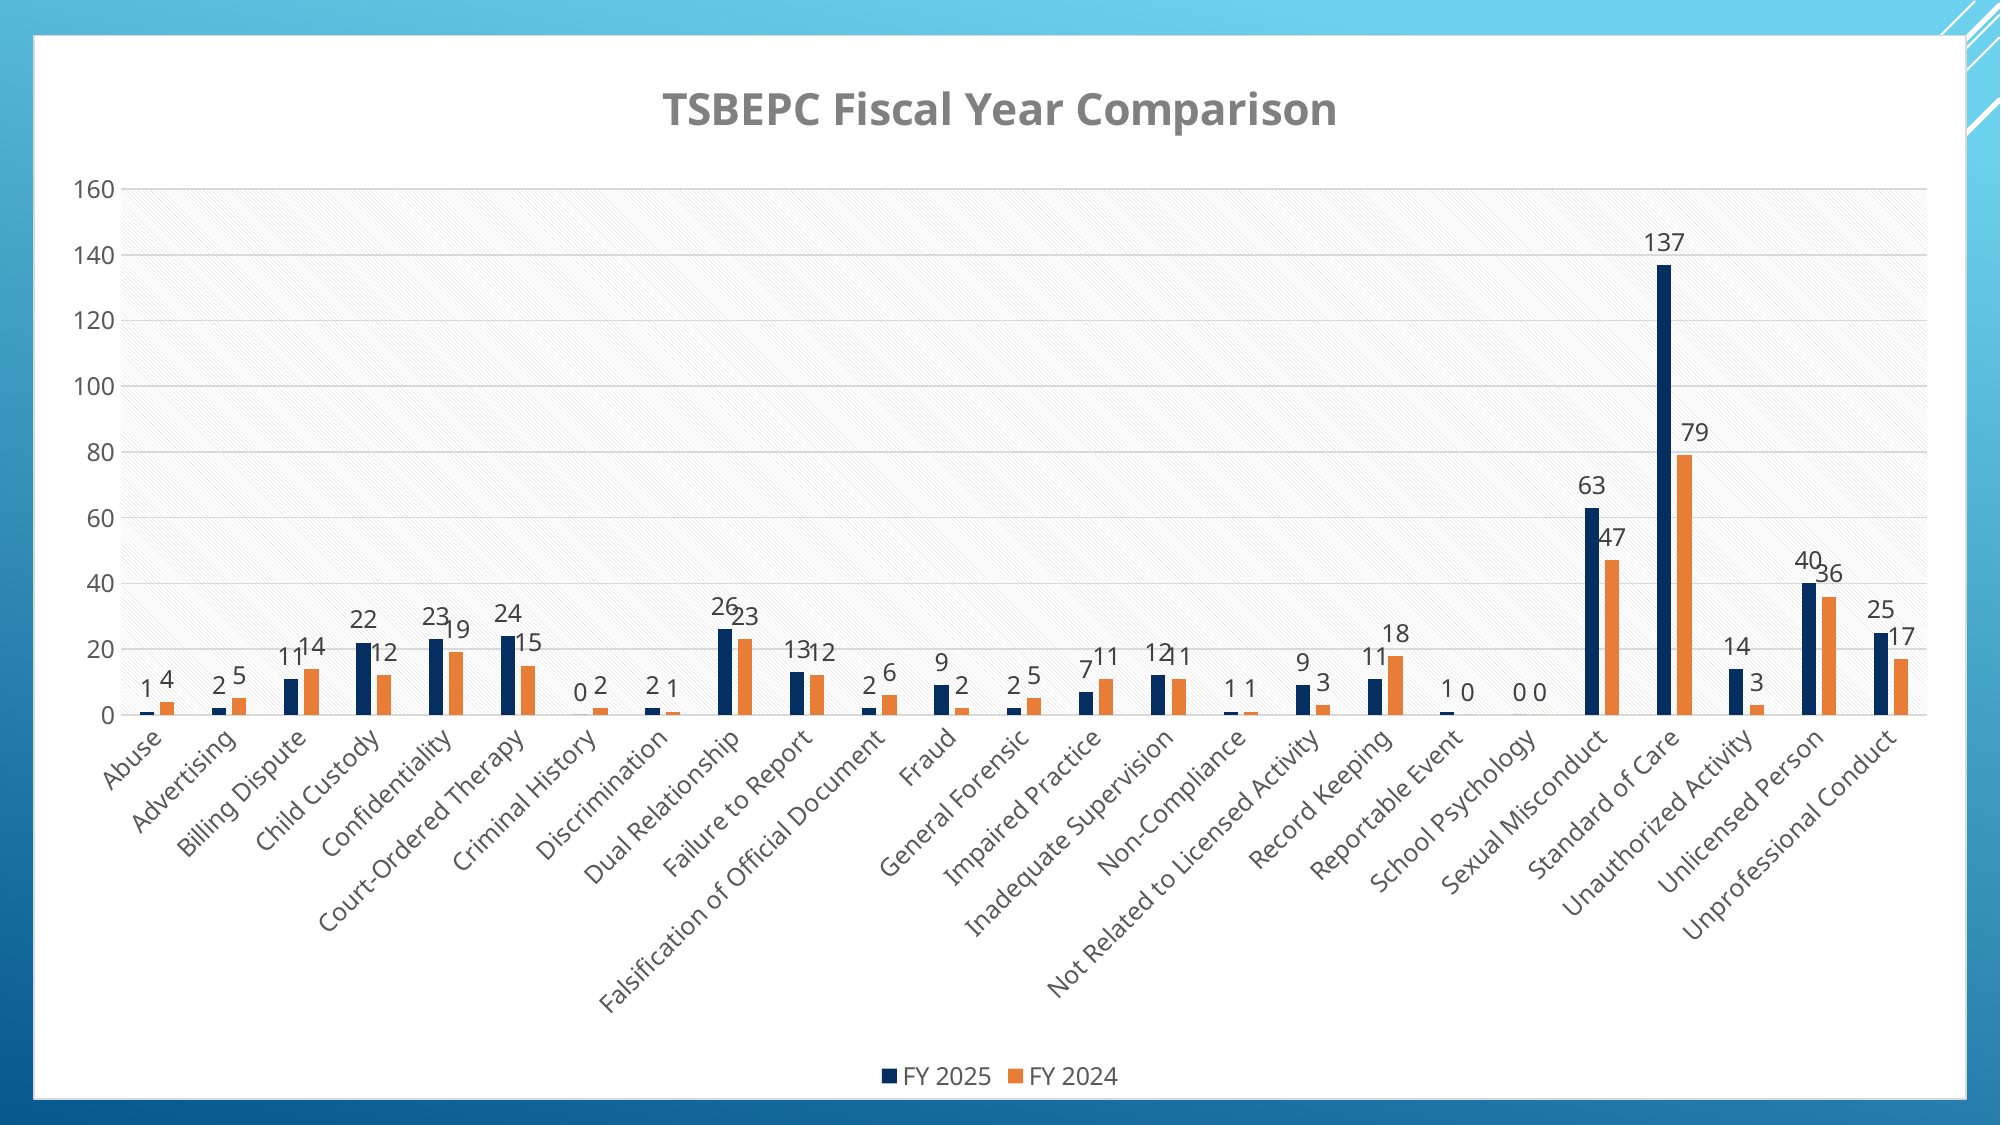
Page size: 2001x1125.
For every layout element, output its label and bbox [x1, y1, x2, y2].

chart [32, 34, 1967, 1101]
